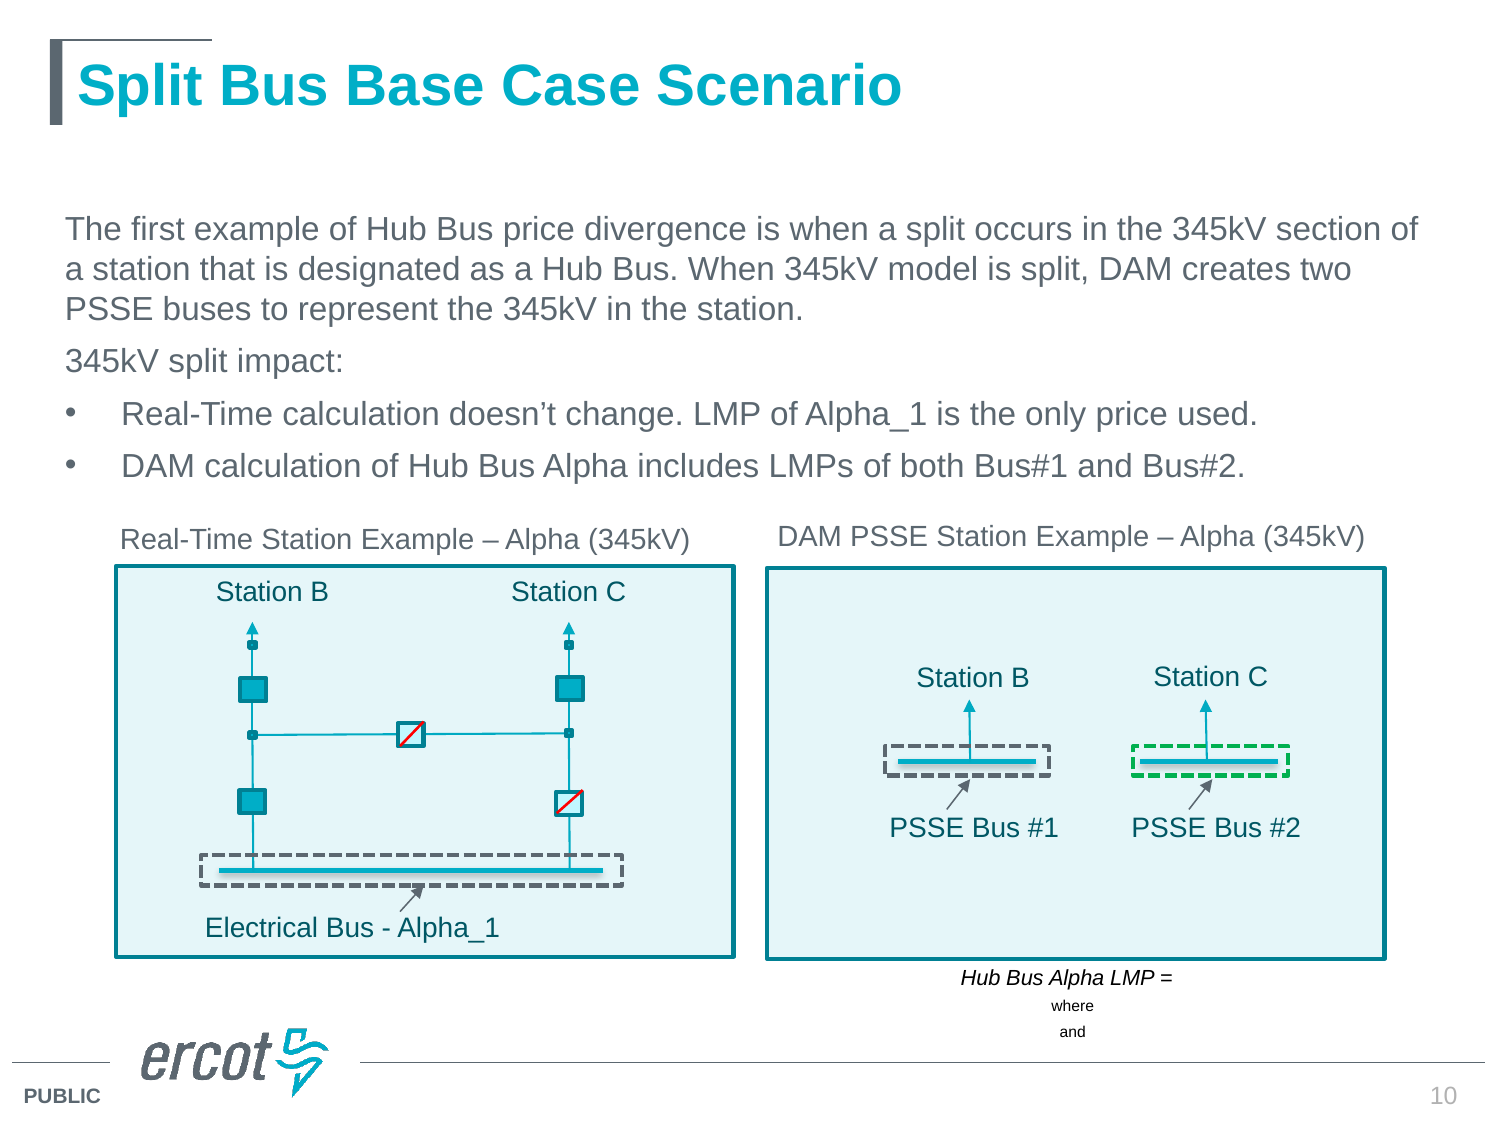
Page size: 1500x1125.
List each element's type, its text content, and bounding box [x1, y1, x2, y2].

slide_number 10 [1400, 1076, 1488, 1113]
title Split Bus Base Case Scenario [62, 39, 1450, 125]
list The first example of Hub Bus price divergence is when a split occurs in the 345kV section of a station that is designated as a Hub Bus. When 345kV model is split, DAM creates two PSSE buses to represent the 345kV in the station. 345kV split impact: Real-Time calculation doesn’t change. LMP of Alpha_1 is the only price used. DAM calculation of Hub Bus Alpha includes LMPs of both Bus#1 and Bus#2. [50, 200, 1450, 377]
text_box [104, 509, 1466, 1097]
